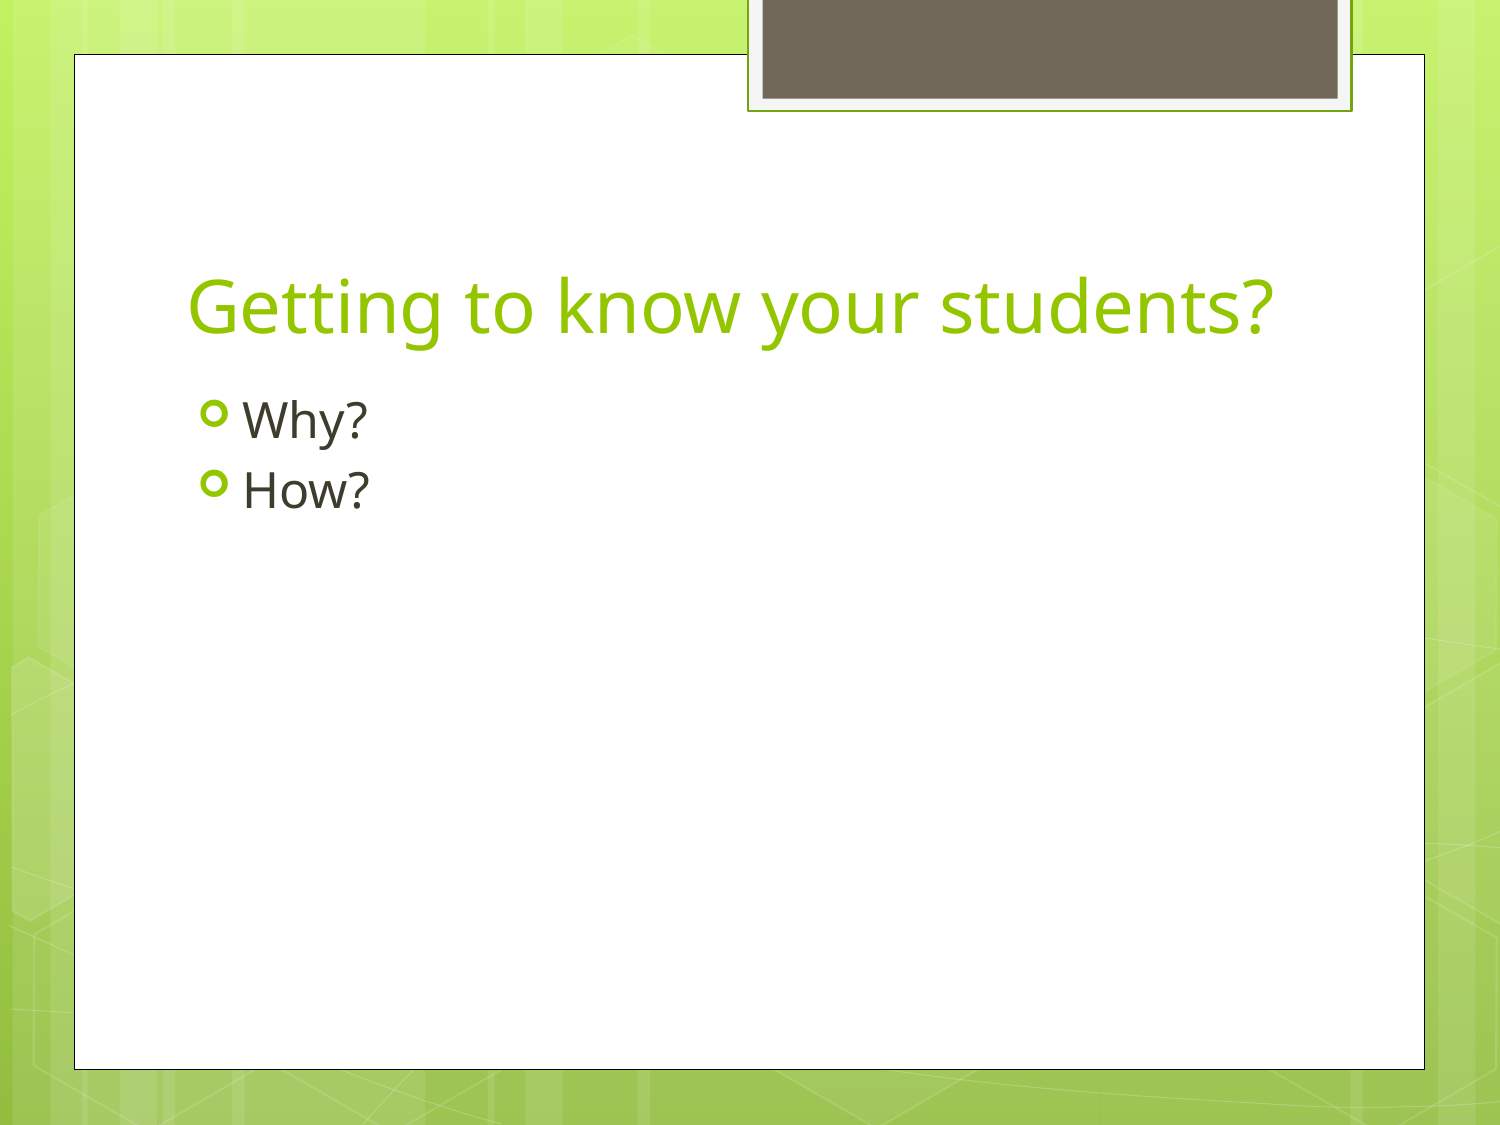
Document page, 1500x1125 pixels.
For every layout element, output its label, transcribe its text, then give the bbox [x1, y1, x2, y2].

list Why? How? [171, 381, 1283, 957]
title Getting to know your students? [171, 168, 1324, 357]
